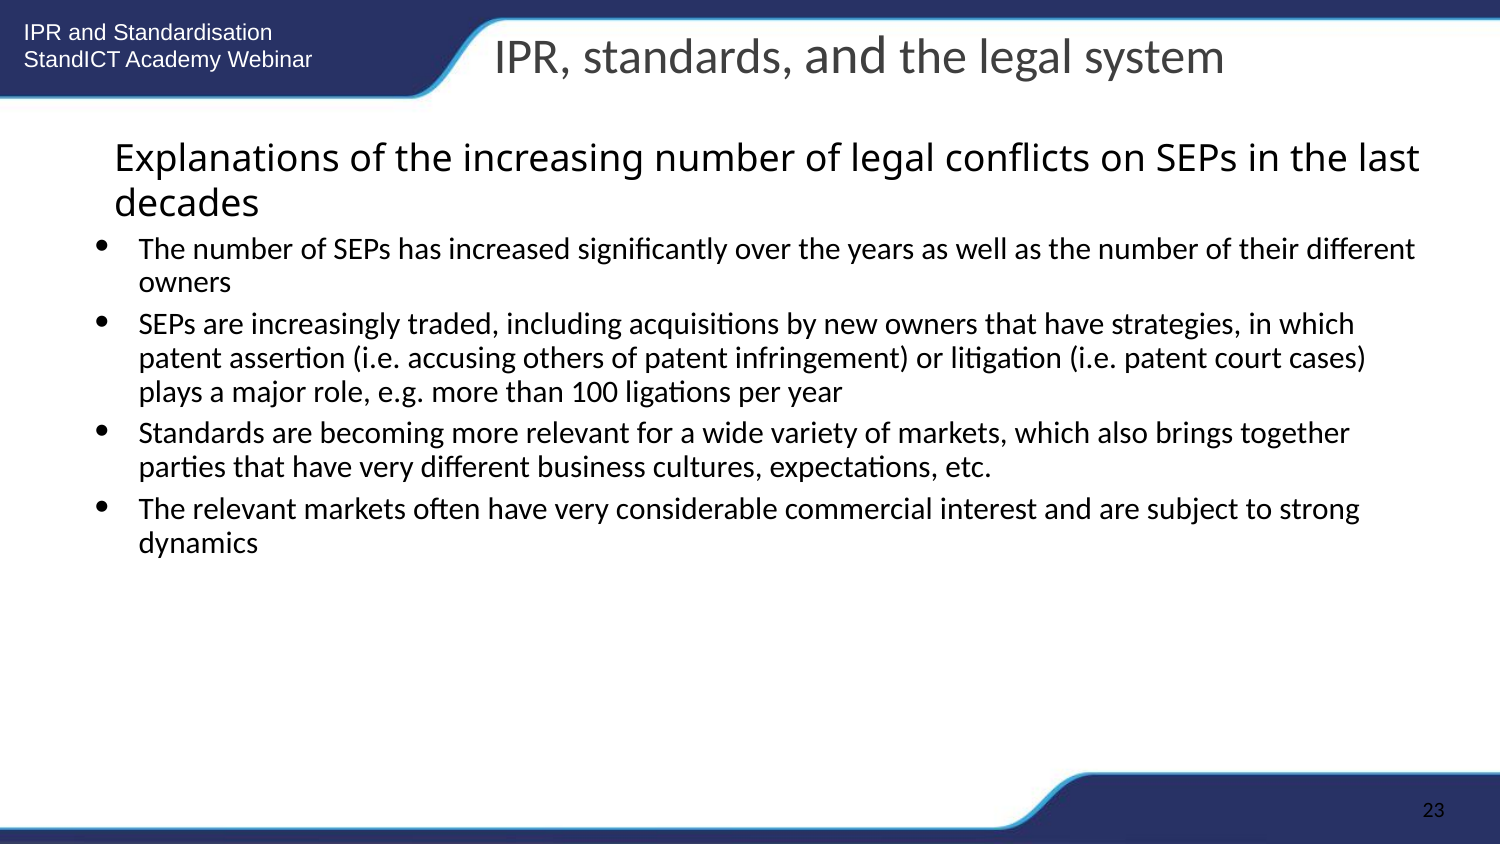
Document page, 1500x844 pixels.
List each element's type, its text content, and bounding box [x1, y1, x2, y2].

picture [0, 0, 1500, 844]
text_box Explanations of the increasing number of legal conflicts on SEPs in the last decades The number of SEPs has increased significantly over the years as well as the number of their different owners SEPs are increasingly traded, including acquisitions by new owners that have strategies, in which patent assertion (i.e. accusing others of patent infringement) or litigation (i.e. patent court cases) plays a major role, e.g. more than 100 ligations per year Standards are becoming more relevant for a wide variety of markets, which also brings together parties that have very different business cultures, expectations, etc. The relevant markets often have very considerable commercial interest and are subject to strong dynamics [60, 128, 1442, 761]
text_box IPR, standards, and the legal system [482, 21, 1293, 128]
